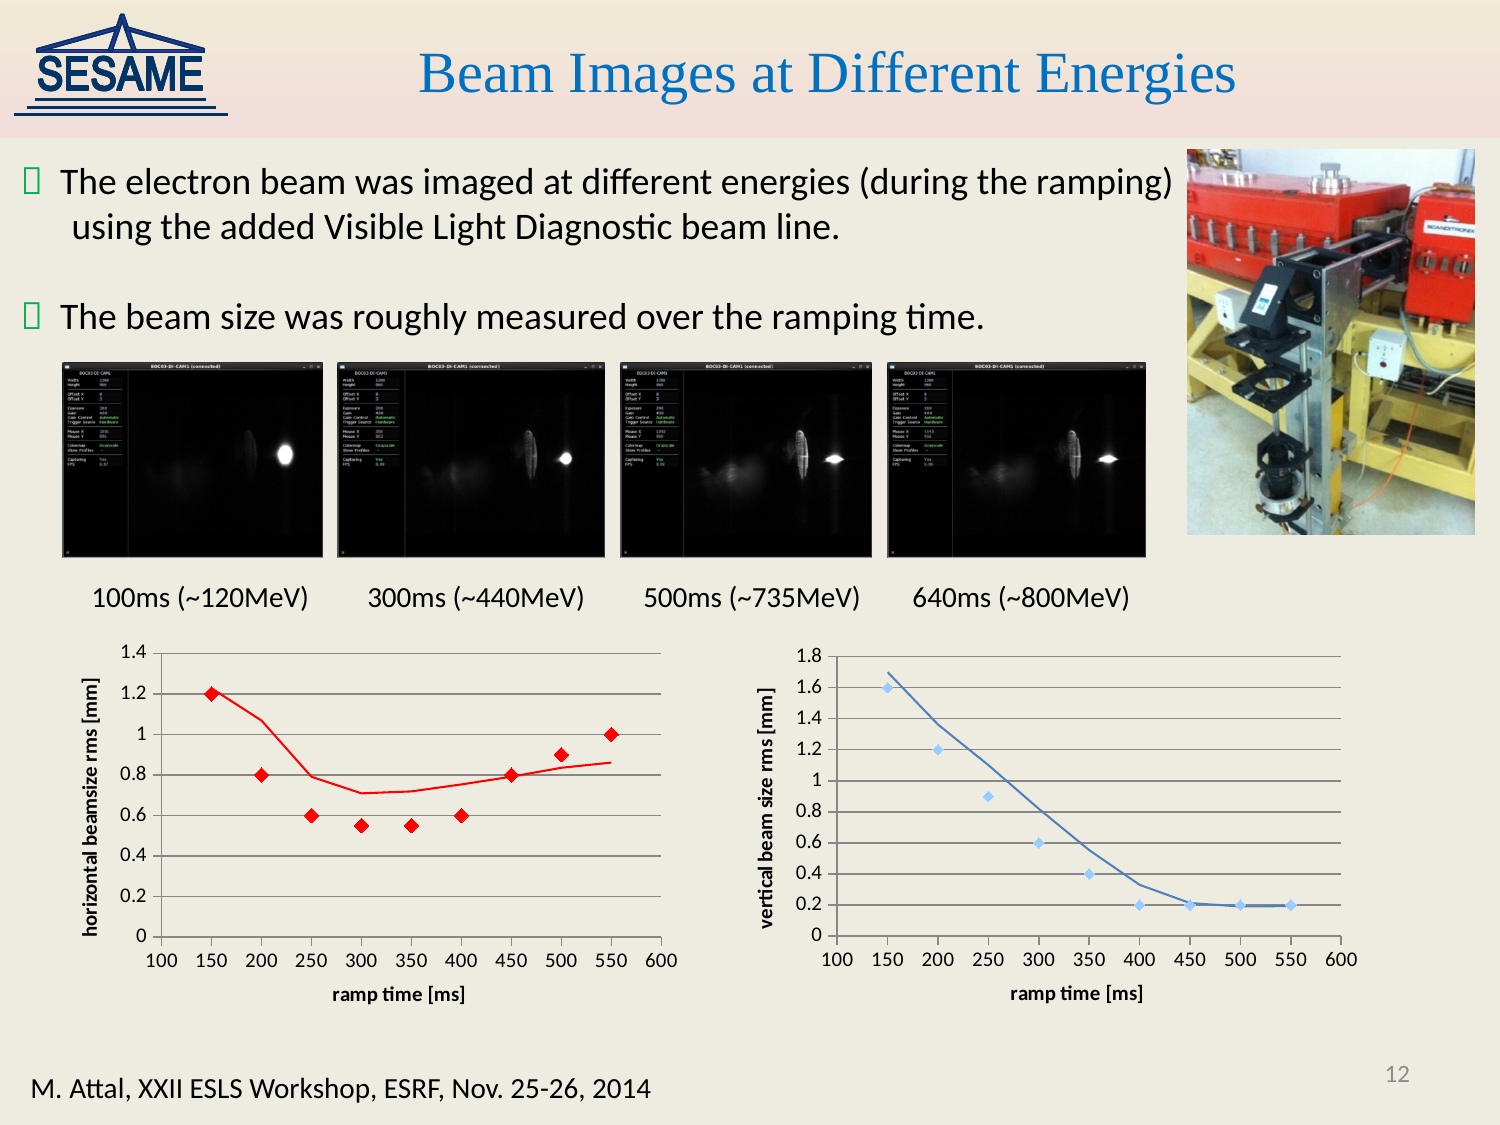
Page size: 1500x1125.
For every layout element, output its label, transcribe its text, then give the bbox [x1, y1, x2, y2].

chart [737, 637, 1376, 1013]
slide_number 12 [1074, 1042, 1425, 1103]
text_box 100ms (~120MeV) 300ms (~440MeV) 500ms (~735MeV) 640ms (~800MeV) [59, 562, 1153, 623]
text_box [0, 0, 1500, 139]
picture [887, 362, 1147, 558]
picture [1187, 149, 1476, 536]
text_box Beam Images at Different Energies [404, 26, 1253, 112]
picture [337, 362, 605, 558]
picture [620, 362, 872, 558]
text_box  The electron beam was imaged at different energies (during the ramping) using the added Visible Light Diagnostic beam line.  The beam size was roughly measured over the ramping time. [0, 149, 1186, 345]
chart [74, 624, 726, 1013]
picture [12, 12, 233, 119]
picture [62, 362, 323, 558]
text_box M. Attal, XXII ESLS Workshop, ESRF, Nov. 25-26, 2014 [15, 1062, 667, 1113]
